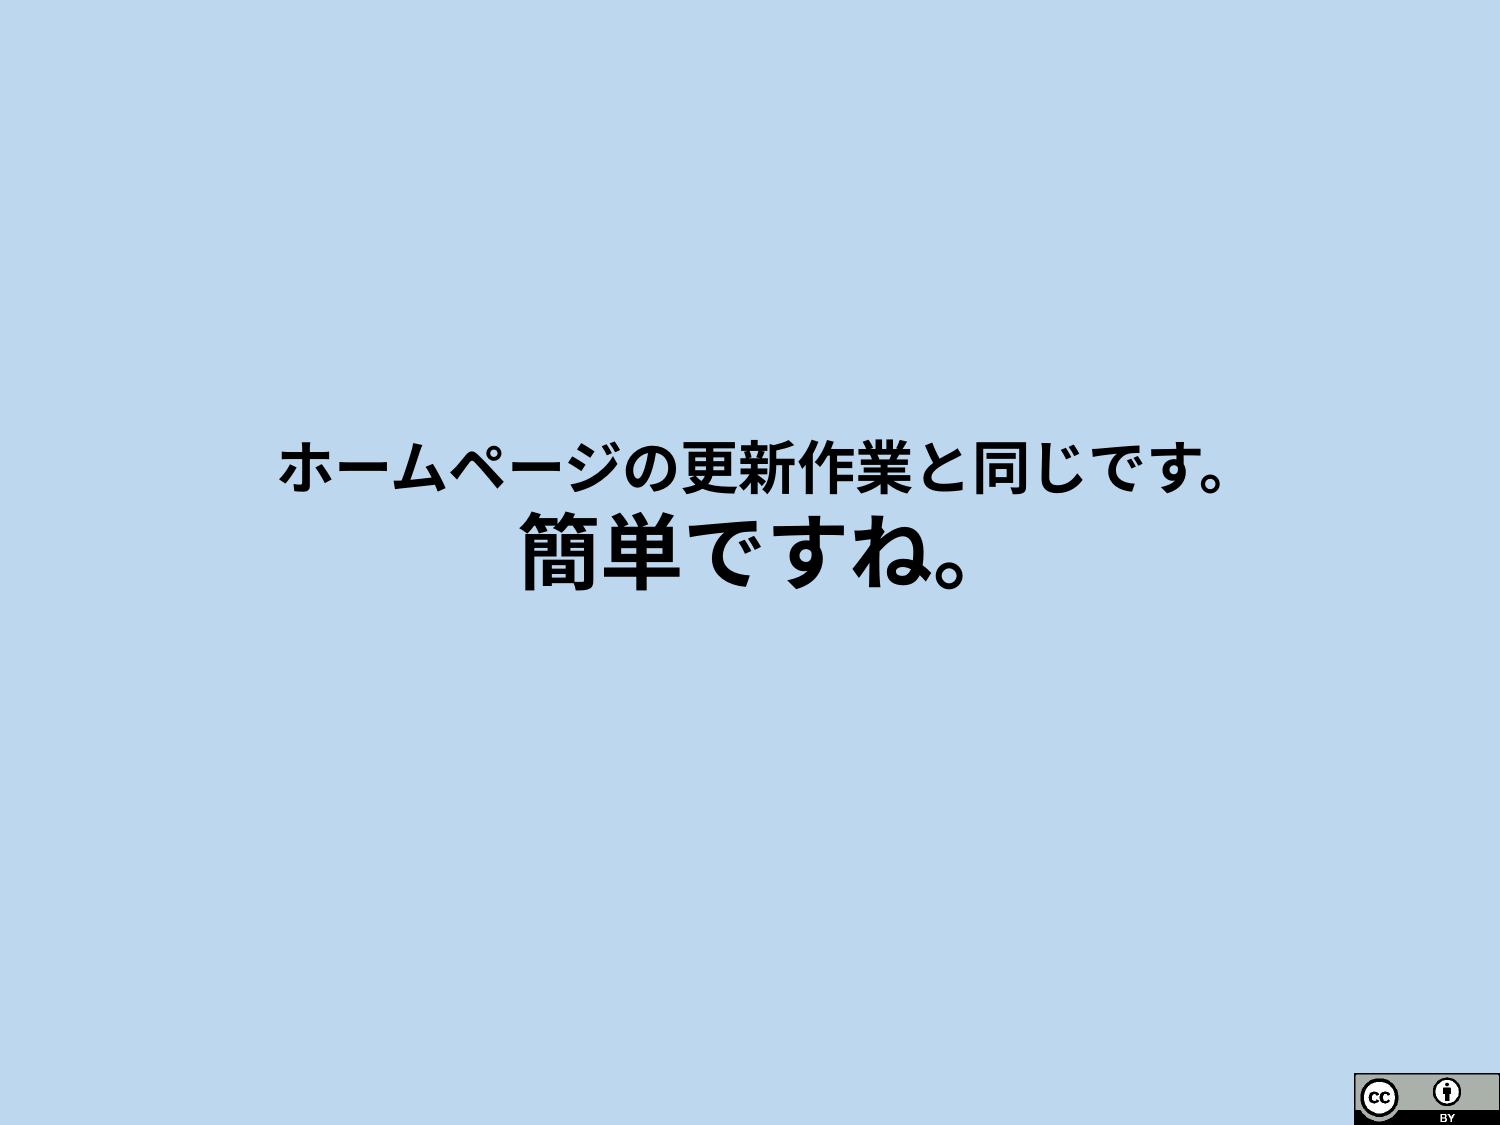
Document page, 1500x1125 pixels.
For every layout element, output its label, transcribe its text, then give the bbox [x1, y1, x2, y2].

text_box ホームページの更新作業と同じです。 簡単ですね。 [81, 423, 1453, 609]
picture [1354, 1073, 1500, 1125]
